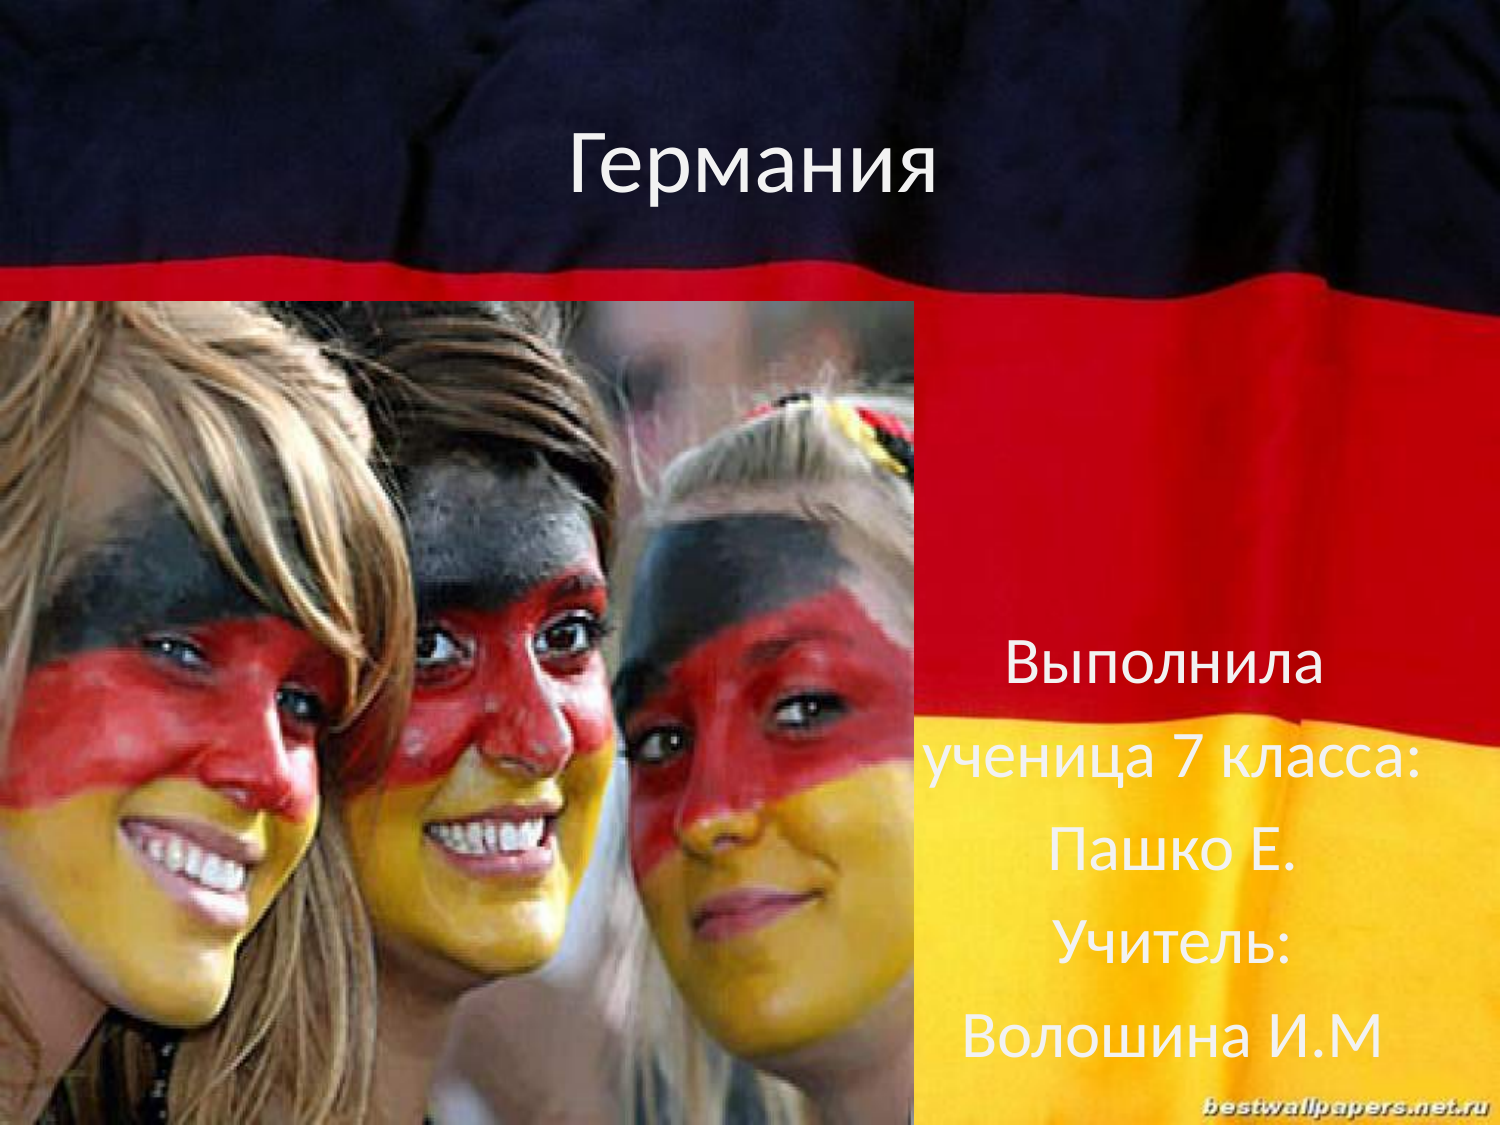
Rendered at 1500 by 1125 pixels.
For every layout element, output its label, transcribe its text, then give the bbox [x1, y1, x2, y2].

picture [0, 0, 1500, 1125]
subtitle Выполнила ученица 7 класса: Пашко Е. Учитель: Волошина И.М [918, 609, 1500, 1097]
title Германия [117, 35, 1393, 277]
